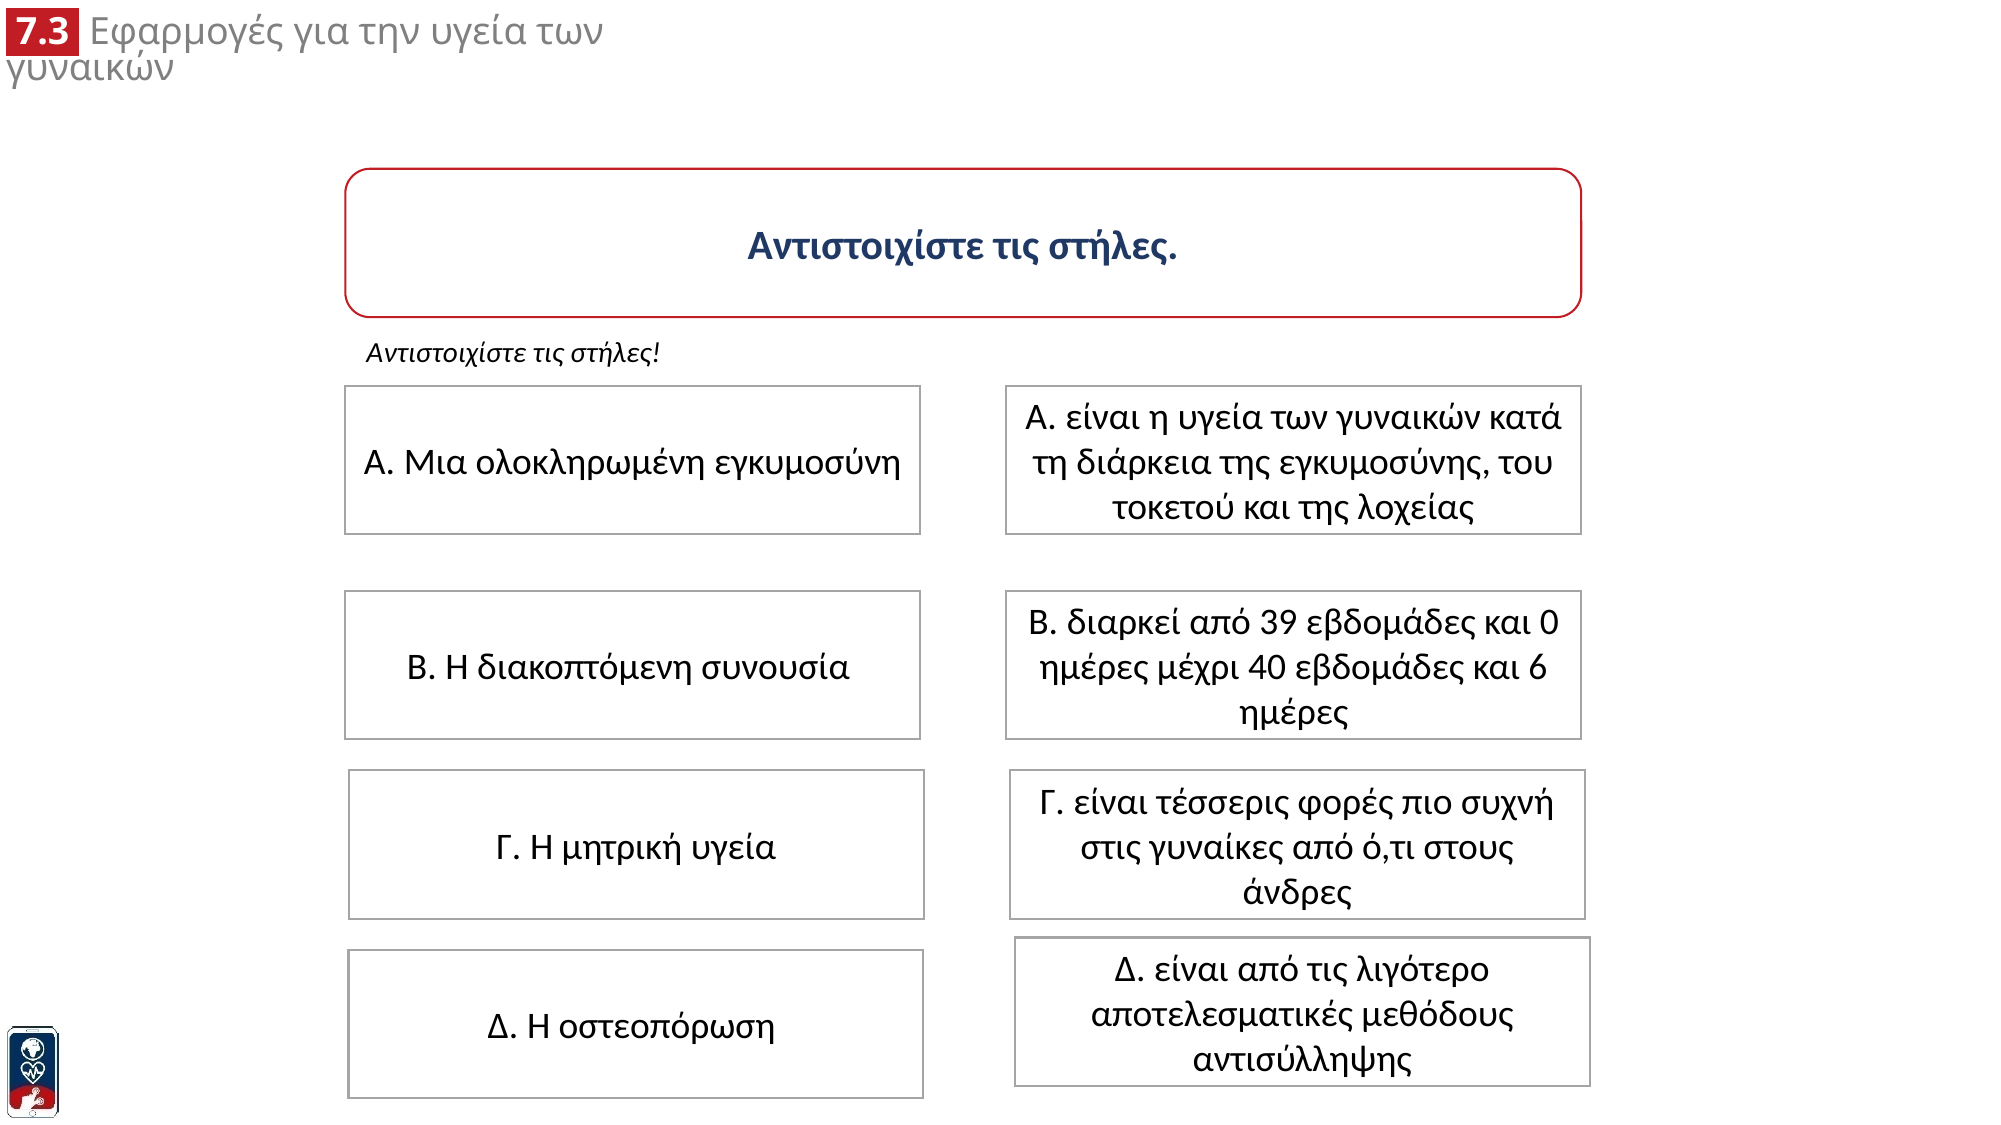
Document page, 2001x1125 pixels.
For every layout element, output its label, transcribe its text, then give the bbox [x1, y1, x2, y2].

picture [7, 1026, 59, 1118]
text_box Δ. είναι από τις λιγότερο αποτελεσματικές μεθόδους αντισύλληψης [1014, 936, 1591, 1087]
text_box Αντιστοιχίστε τις στήλες! [351, 325, 677, 376]
text_box Δ. Η οστεοπόρωση [347, 949, 924, 1099]
text_box Α. Μια ολοκληρωμένη εγκυμοσύνη [344, 385, 921, 535]
text_box Β. Η διακοπτόμενη συνουσία [344, 590, 921, 740]
text_box Α. είναι η υγεία των γυναικών κατά τη διάρκεια της εγκυμοσύνης, του τοκετού και της λοχείας [1005, 385, 1582, 535]
text_box Β. διαρκεί από 39 εβδομάδες και 0 ημέρες μέχρι 40 εβδομάδες και 6 ημέρες [1005, 590, 1582, 740]
text_box Αντιστοιχίστε τις στήλες. [344, 167, 1583, 319]
text_box Γ. είναι τέσσερις φορές πιο συχνή στις γυναίκες από ό,τι στους άνδρες [1009, 769, 1586, 920]
text_box Γ. Η μητρική υγεία [348, 769, 925, 920]
